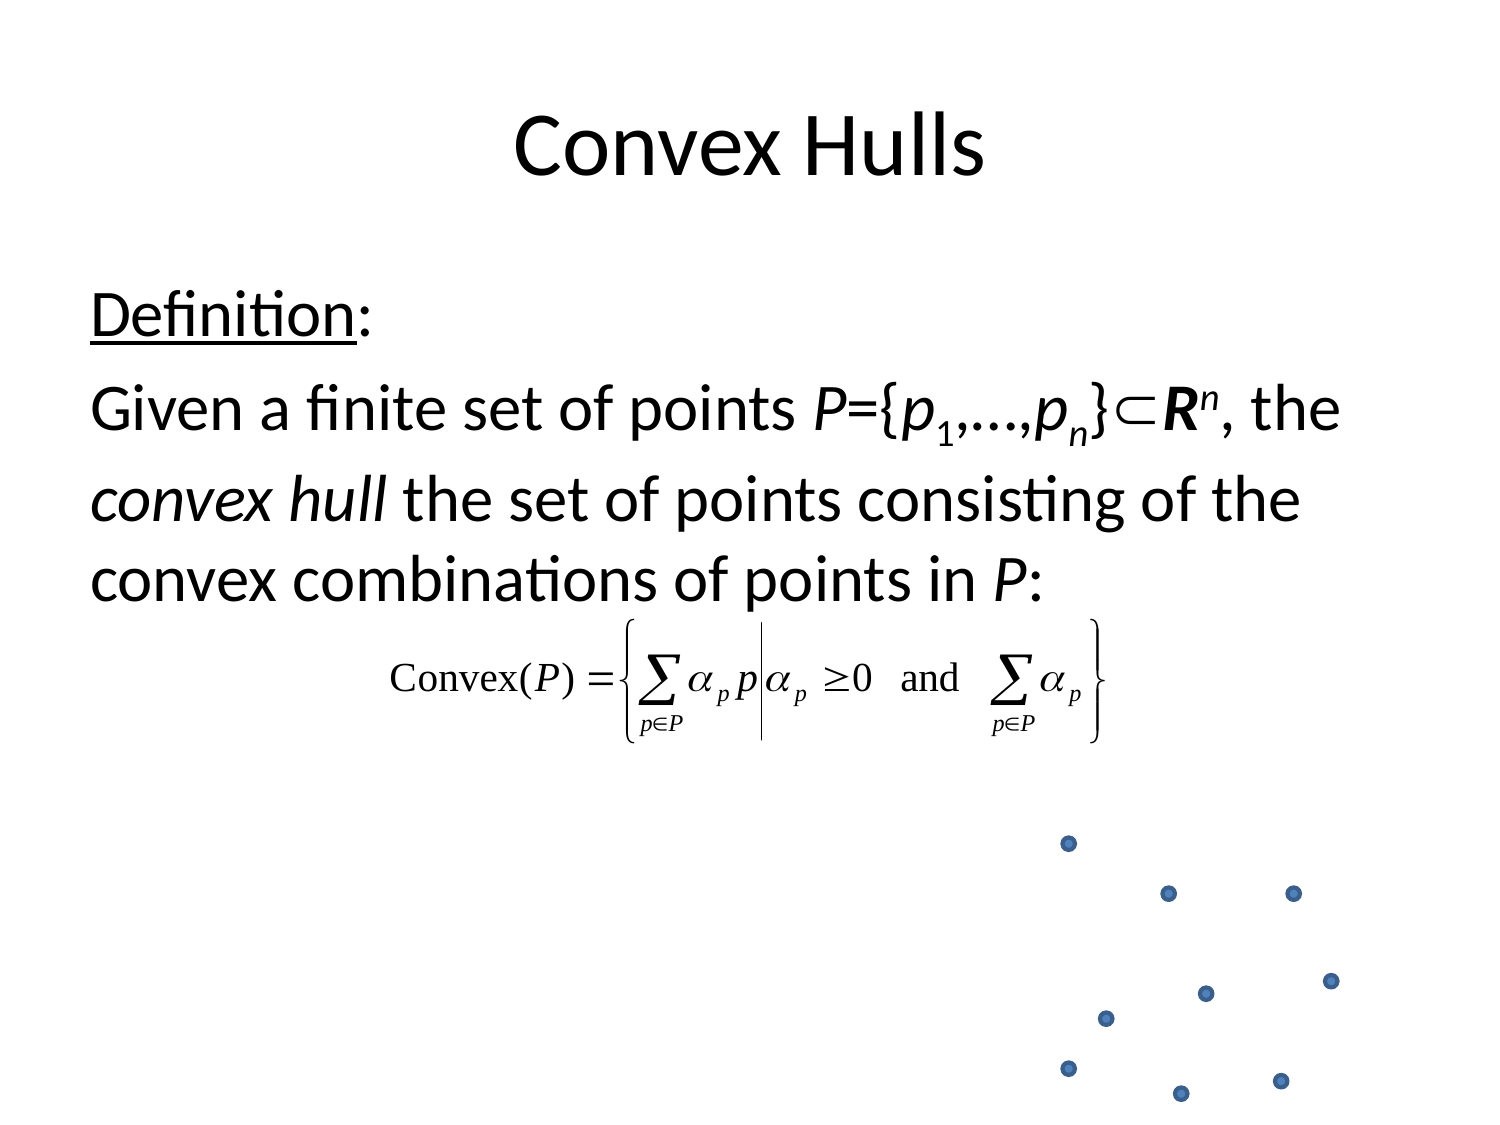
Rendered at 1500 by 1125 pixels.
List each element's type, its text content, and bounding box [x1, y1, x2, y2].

text_box [1285, 885, 1303, 902]
text_box [1322, 972, 1340, 990]
text_box [1097, 1010, 1115, 1027]
text_box [1172, 1085, 1190, 1102]
text_box [1060, 835, 1078, 853]
text_box [1272, 1072, 1290, 1090]
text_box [383, 612, 1113, 751]
text_box [1160, 885, 1177, 902]
list Definition: Given a finite set of points P={p1,…,pn}Rn, the convex hull the set of points consisting of the convex combinations of points in P: [75, 262, 1425, 1125]
text_box [1060, 1060, 1078, 1078]
text_box [1197, 985, 1215, 1003]
title Convex Hulls [75, 45, 1425, 233]
